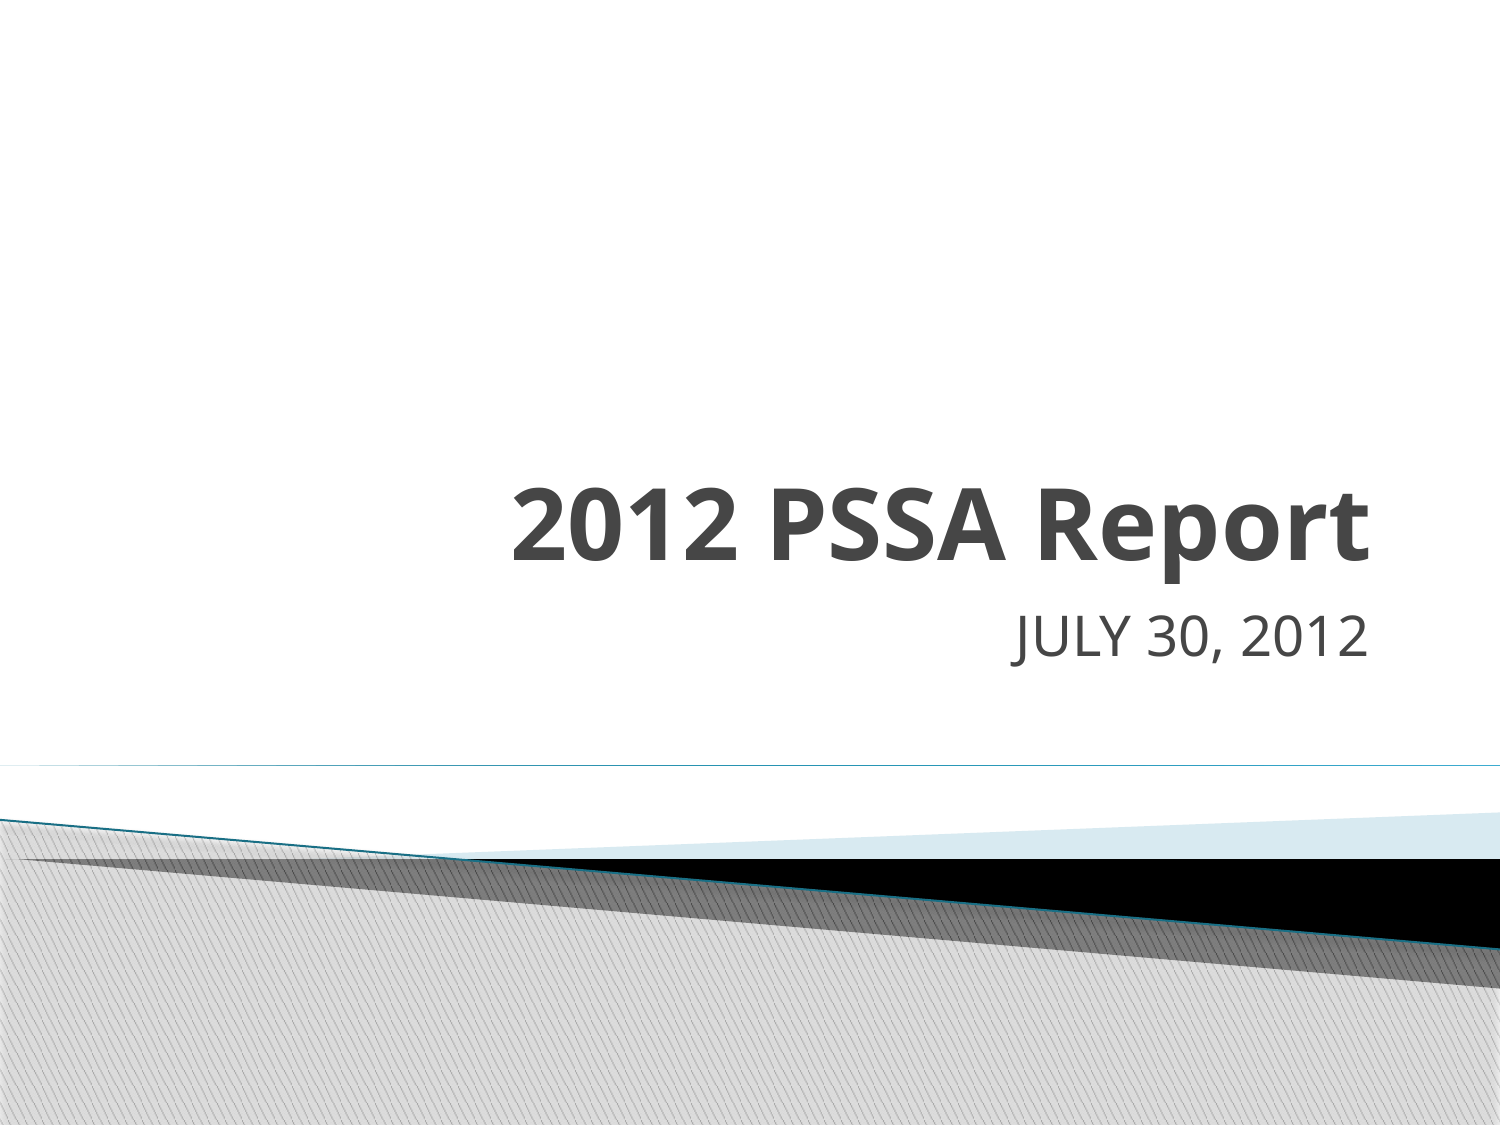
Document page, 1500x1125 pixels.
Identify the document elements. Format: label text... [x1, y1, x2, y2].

picture [5, 859, 1500, 989]
subtitle JULY 30, 2012 [112, 592, 1388, 790]
title 2012 PSSA Report [112, 287, 1388, 588]
